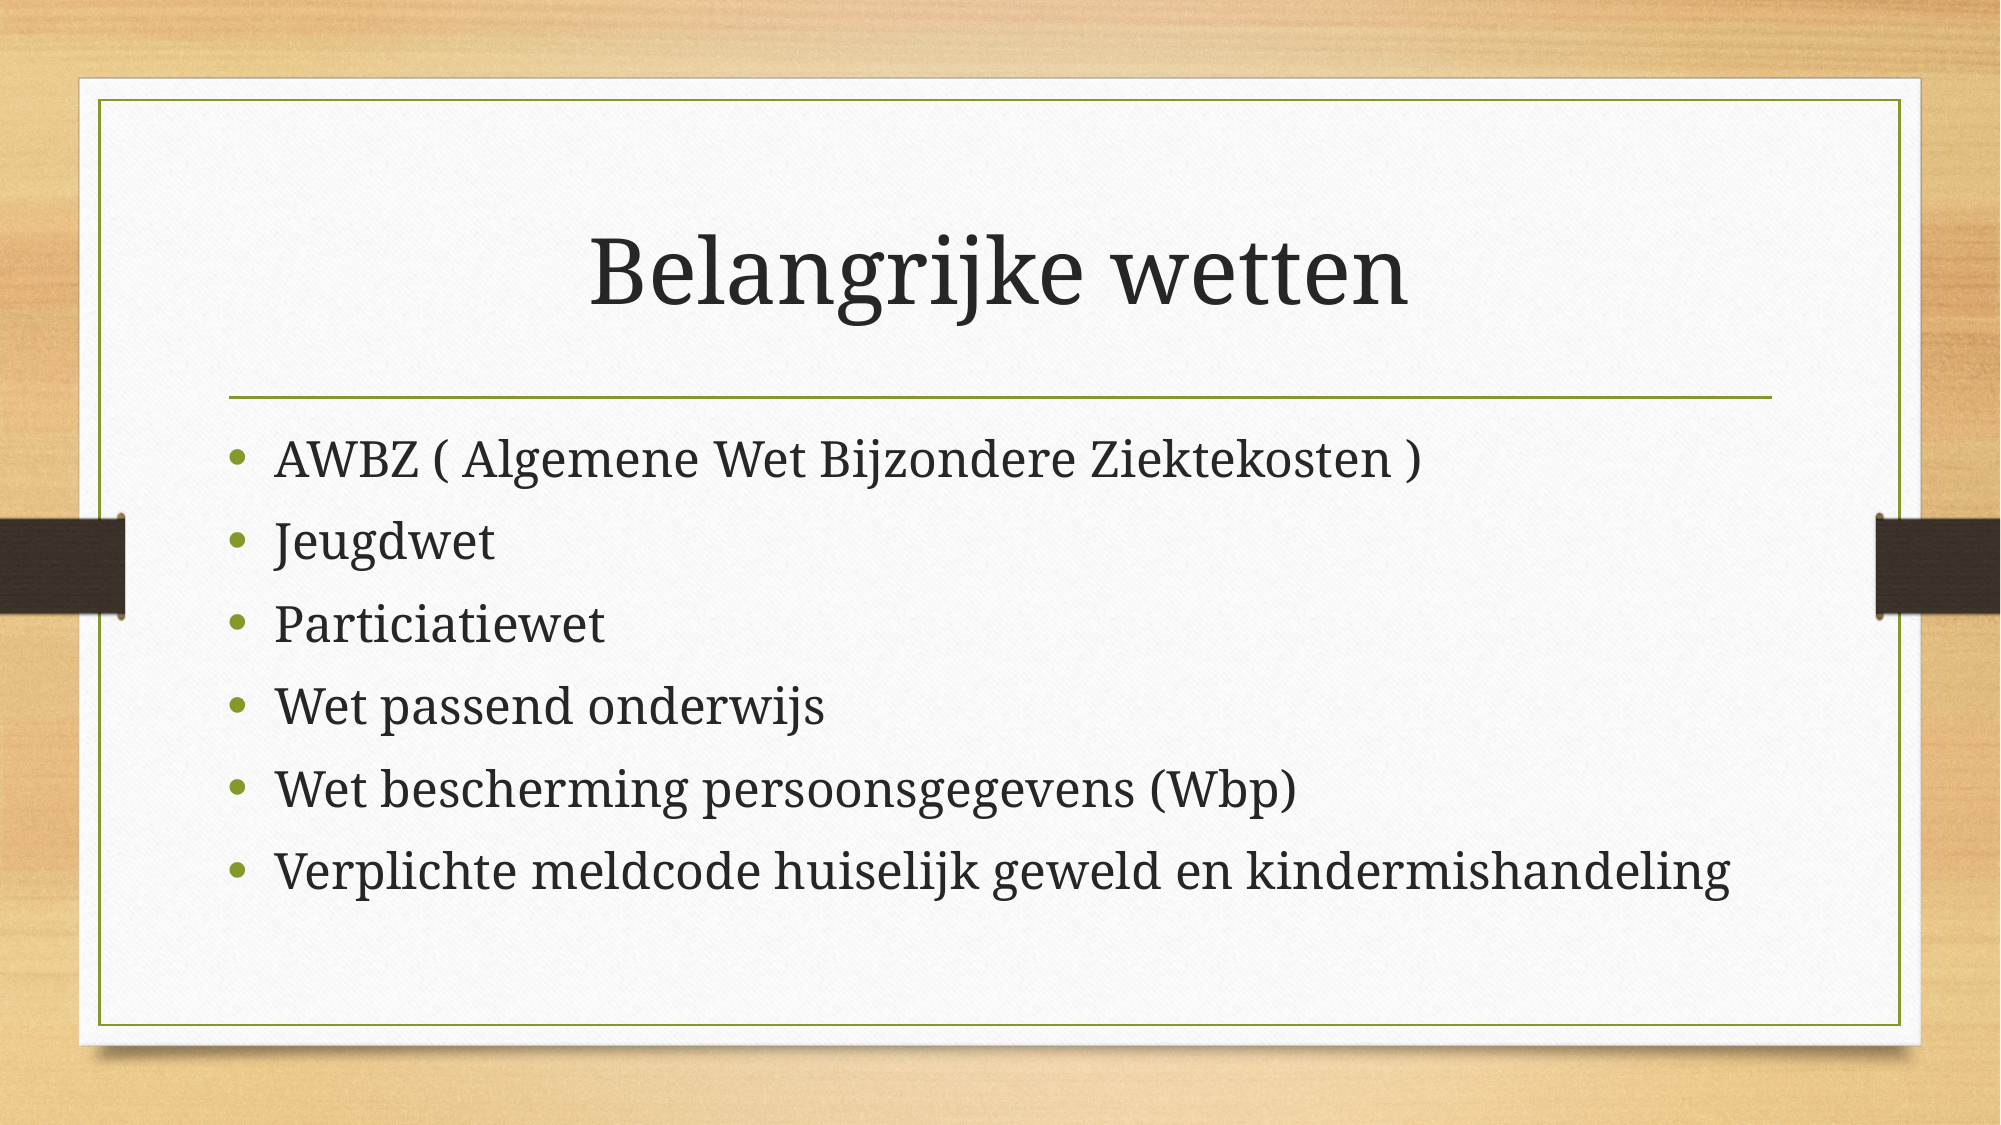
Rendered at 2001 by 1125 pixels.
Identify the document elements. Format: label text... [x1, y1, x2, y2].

list AWBZ ( Algemene Wet Bijzondere Ziektekosten ) Jeugdwet Particiatiewet Wet passend onderwijs Wet bescherming persoonsgegevens (Wbp) Verplichte meldcode huiselijk geweld en kindermishandeling [212, 419, 1788, 964]
picture [0, 0, 2001, 1125]
title Belangrijke wetten [212, 161, 1788, 375]
